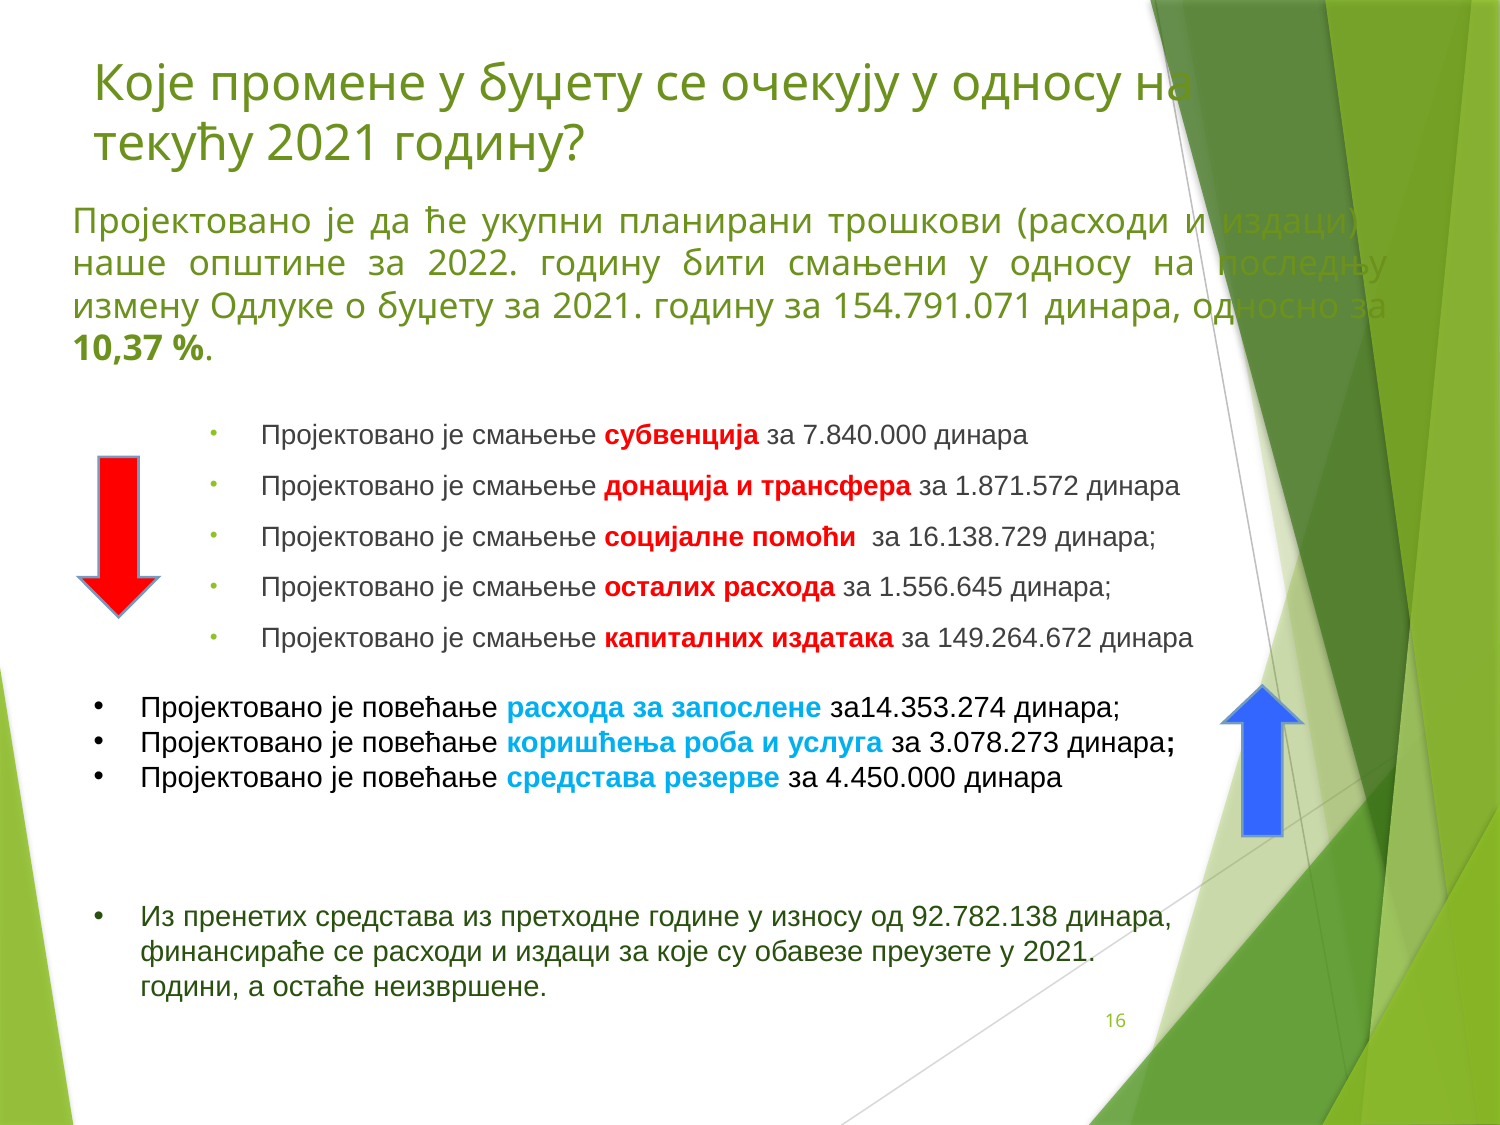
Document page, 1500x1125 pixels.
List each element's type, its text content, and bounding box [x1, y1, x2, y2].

list Пројектовано је смањење субвенција за 7.840.000 динара Пројектовано је смањење донација и трансфера за 1.871.572 динара Пројектовано је смањење социјалне помоћи за 16.138.729 динара; Пројектовано је смањење осталих расхода за 1.556.645 динара; Пројектовано је смањење капиталних издатака за 149.264.672 динара [194, 408, 1350, 666]
text_box [78, 456, 159, 618]
slide_number 16 [1057, 991, 1142, 1051]
text_box [1222, 685, 1303, 837]
title Које промене у буџету се очекују у односу на текућу 2021 годину? [78, 42, 1350, 180]
list Пројектовано је да ће укупни планирани трошкови (расходи и издаци) наше општине за 2022. годину бити смањени у односу на последњу измену Одлуке о буџету за 2021. годину за 154.791.071 динара, односно за 10,37 %. [53, 190, 1404, 376]
text_box Пројектовано је повећање расхода за запослене за14.353.274 динара; Пројектовано је повећање коришћења роба и услуга за 3.078.273 динара; Пројектовано је повећање средстава резерве за 4.450.000 динара Из пренетих средстава из претходне године у износу од 92.782.138 динара, финансираће се расходи и издаци за које су обавезе преузете у 2021. години, а остаће неизвршене. [78, 680, 1199, 841]
